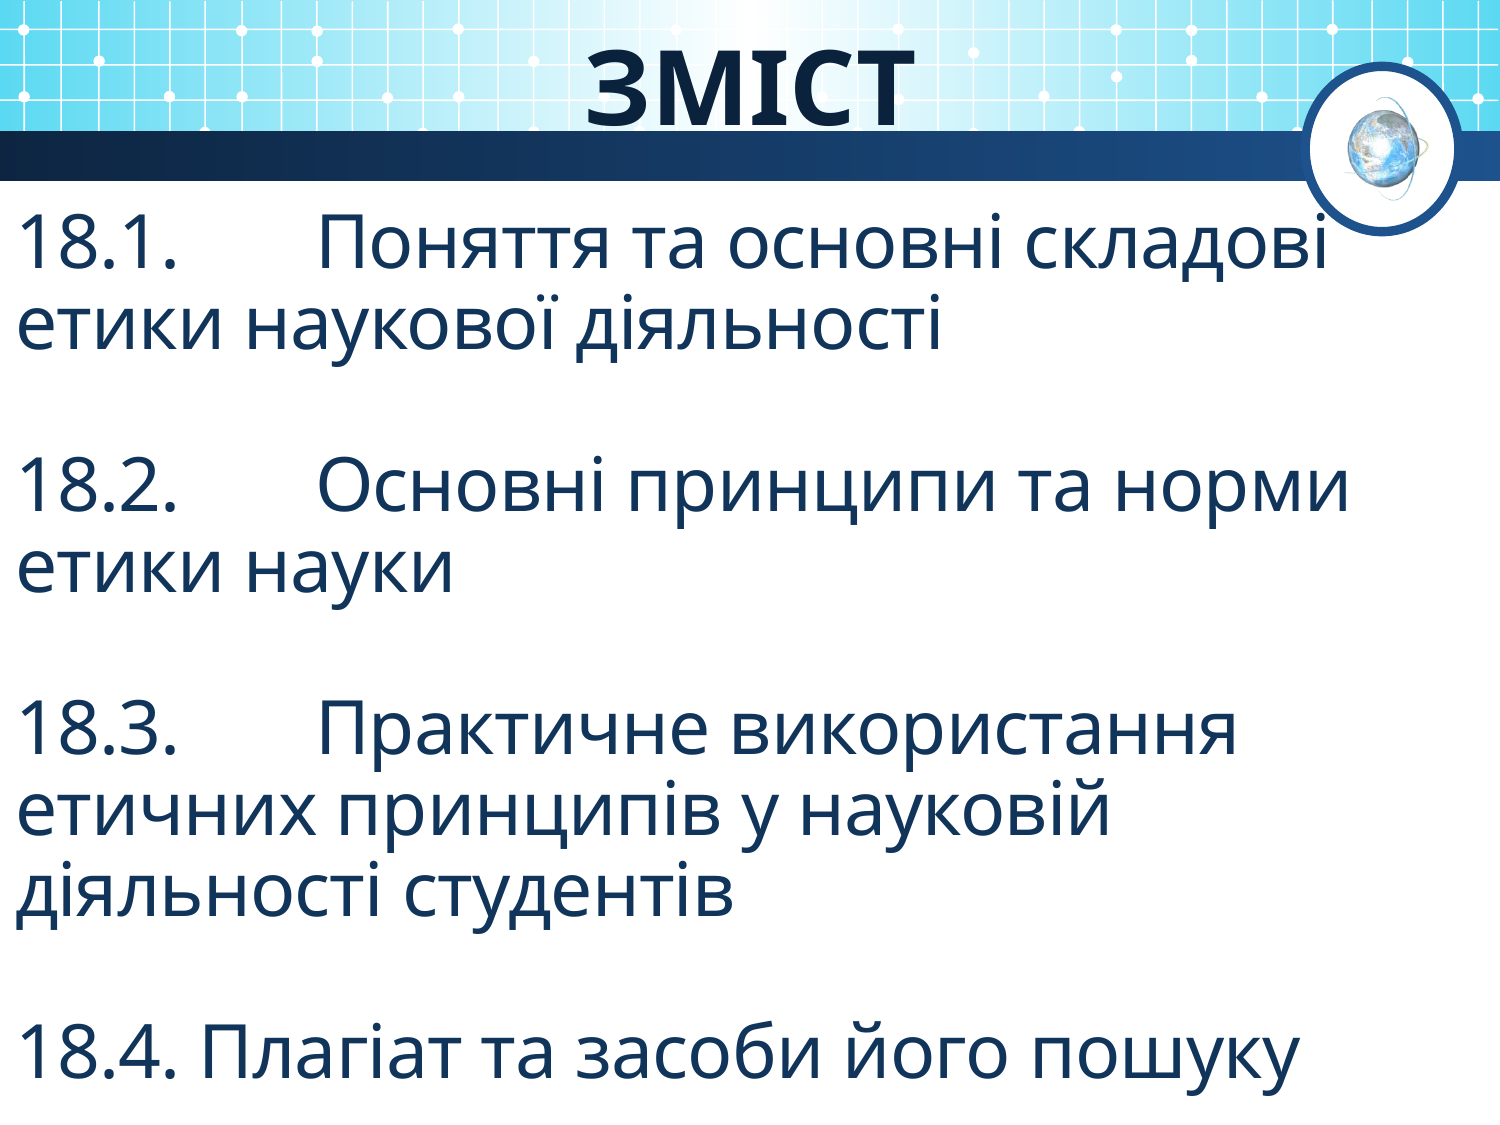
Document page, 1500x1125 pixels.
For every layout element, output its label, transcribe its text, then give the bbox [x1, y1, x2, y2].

list 18.1. Поняття та основні складові етики наукової діяльності 18.2. Основні принципи та норми етики науки 18.3. Практичне використання етичних принципів у науковій діяльності студентів 18.4. Плагіат та засоби його пошуку [0, 196, 1496, 1094]
title ЗМІСТ [64, 37, 1436, 130]
picture [1310, 99, 1454, 196]
